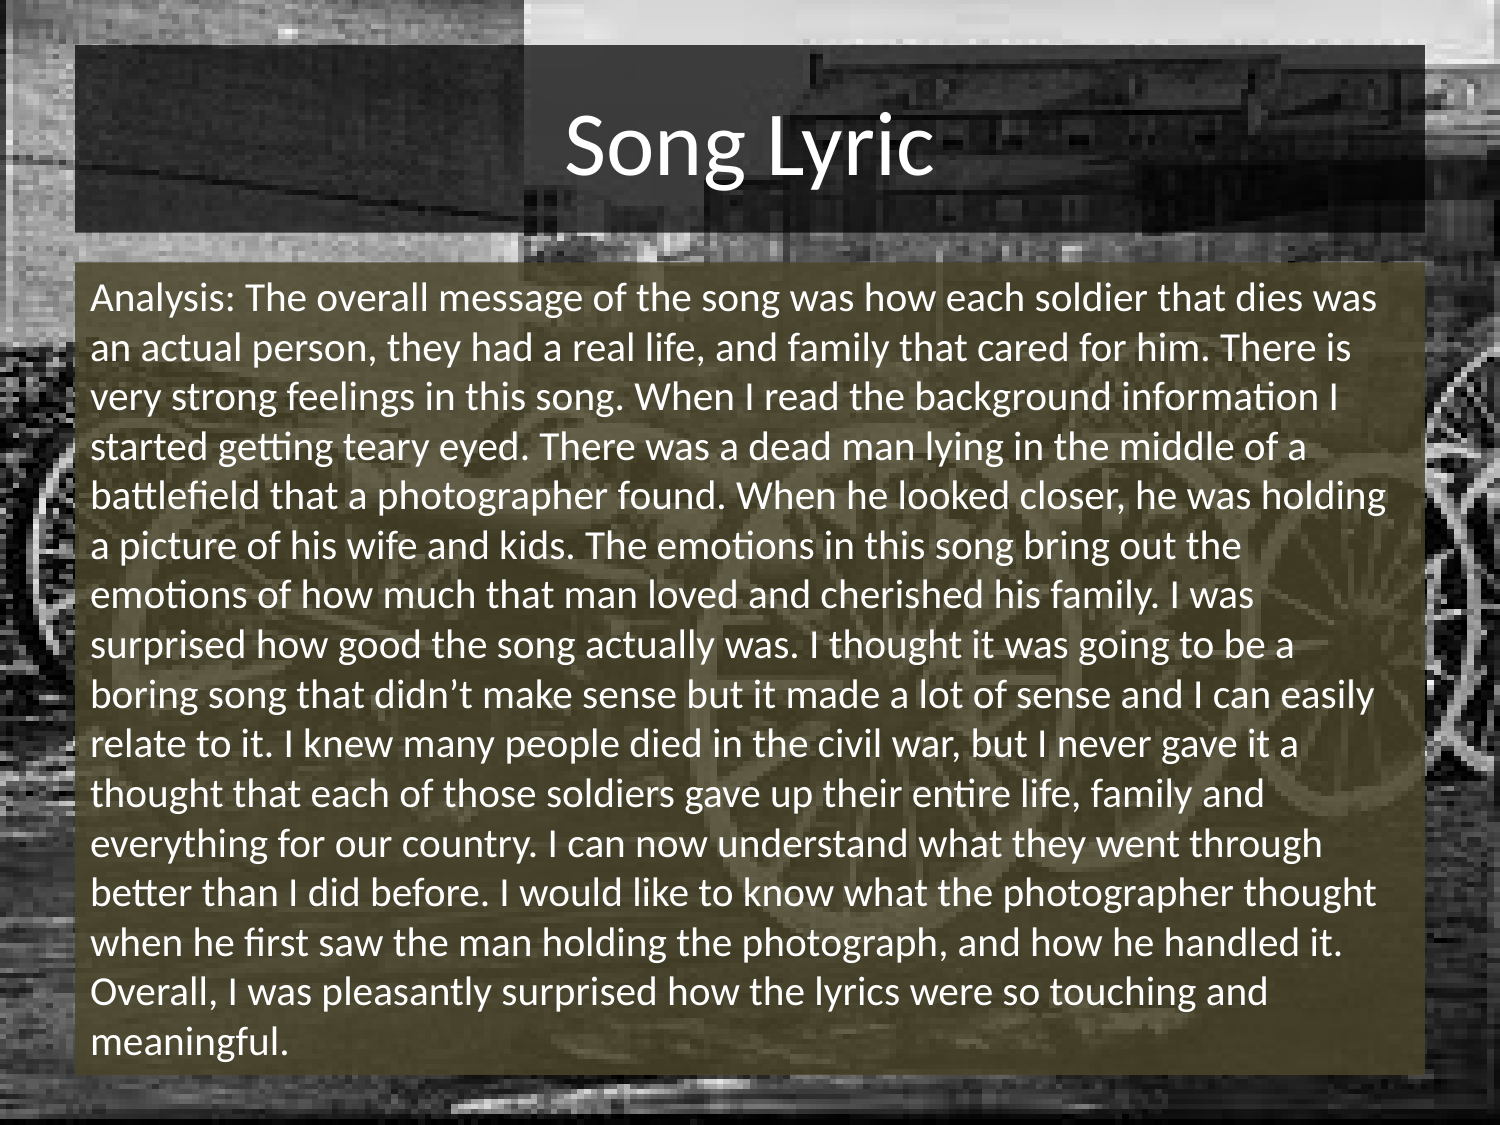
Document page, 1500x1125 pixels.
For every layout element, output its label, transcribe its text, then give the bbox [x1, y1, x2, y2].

list Analysis: The overall message of the song was how each soldier that dies was an actual person, they had a real life, and family that cared for him. There is very strong feelings in this song. When I read the background information I started getting teary eyed. There was a dead man lying in the middle of a battlefield that a photographer found. When he looked closer, he was holding a picture of his wife and kids. The emotions in this song bring out the emotions of how much that man loved and cherished his family. I was surprised how good the song actually was. I thought it was going to be a boring song that didn’t make sense but it made a lot of sense and I can easily relate to it. I knew many people died in the civil war, but I never gave it a thought that each of those soldiers gave up their entire life, family and everything for our country. I can now understand what they went through better than I did before. I would like to know what the photographer thought when he first saw the man holding the photograph, and how he handled it. Overall, I was pleasantly surprised how the lyrics were so touching and meaningful. [75, 262, 1425, 1075]
title Song Lyric [75, 45, 1425, 233]
picture [0, 0, 1500, 1125]
